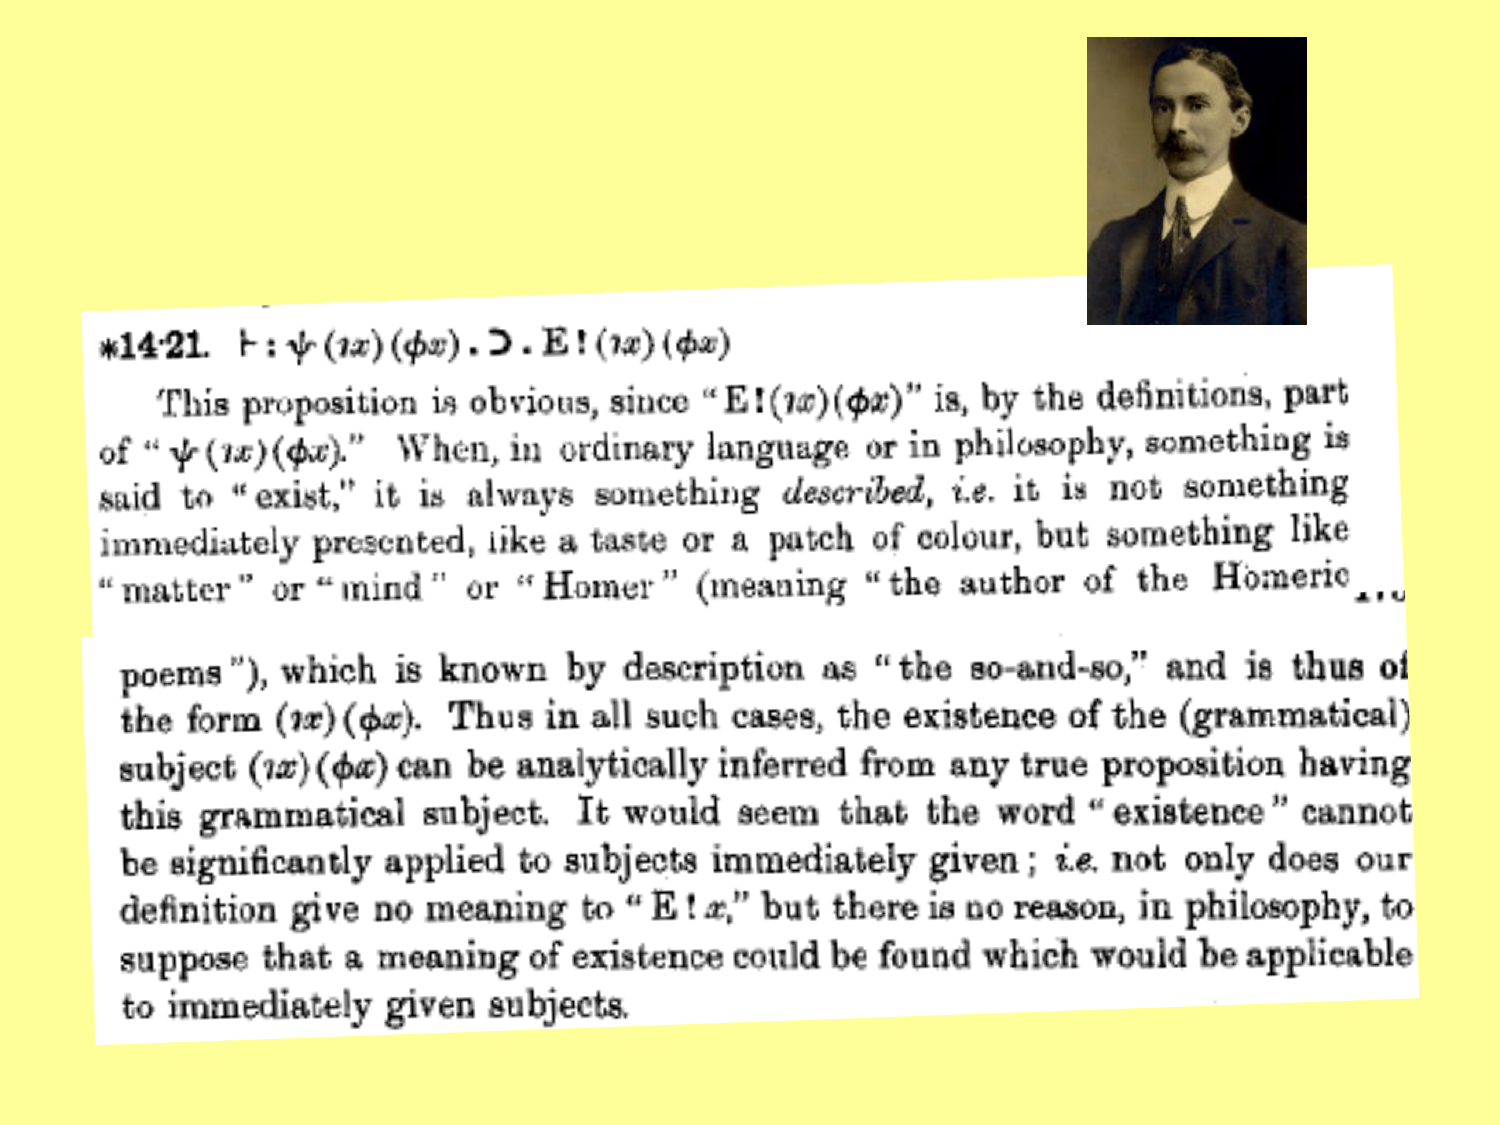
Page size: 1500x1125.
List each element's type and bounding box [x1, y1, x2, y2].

picture [1087, 37, 1307, 326]
picture [87, 612, 1413, 1023]
list [87, 287, 1401, 611]
